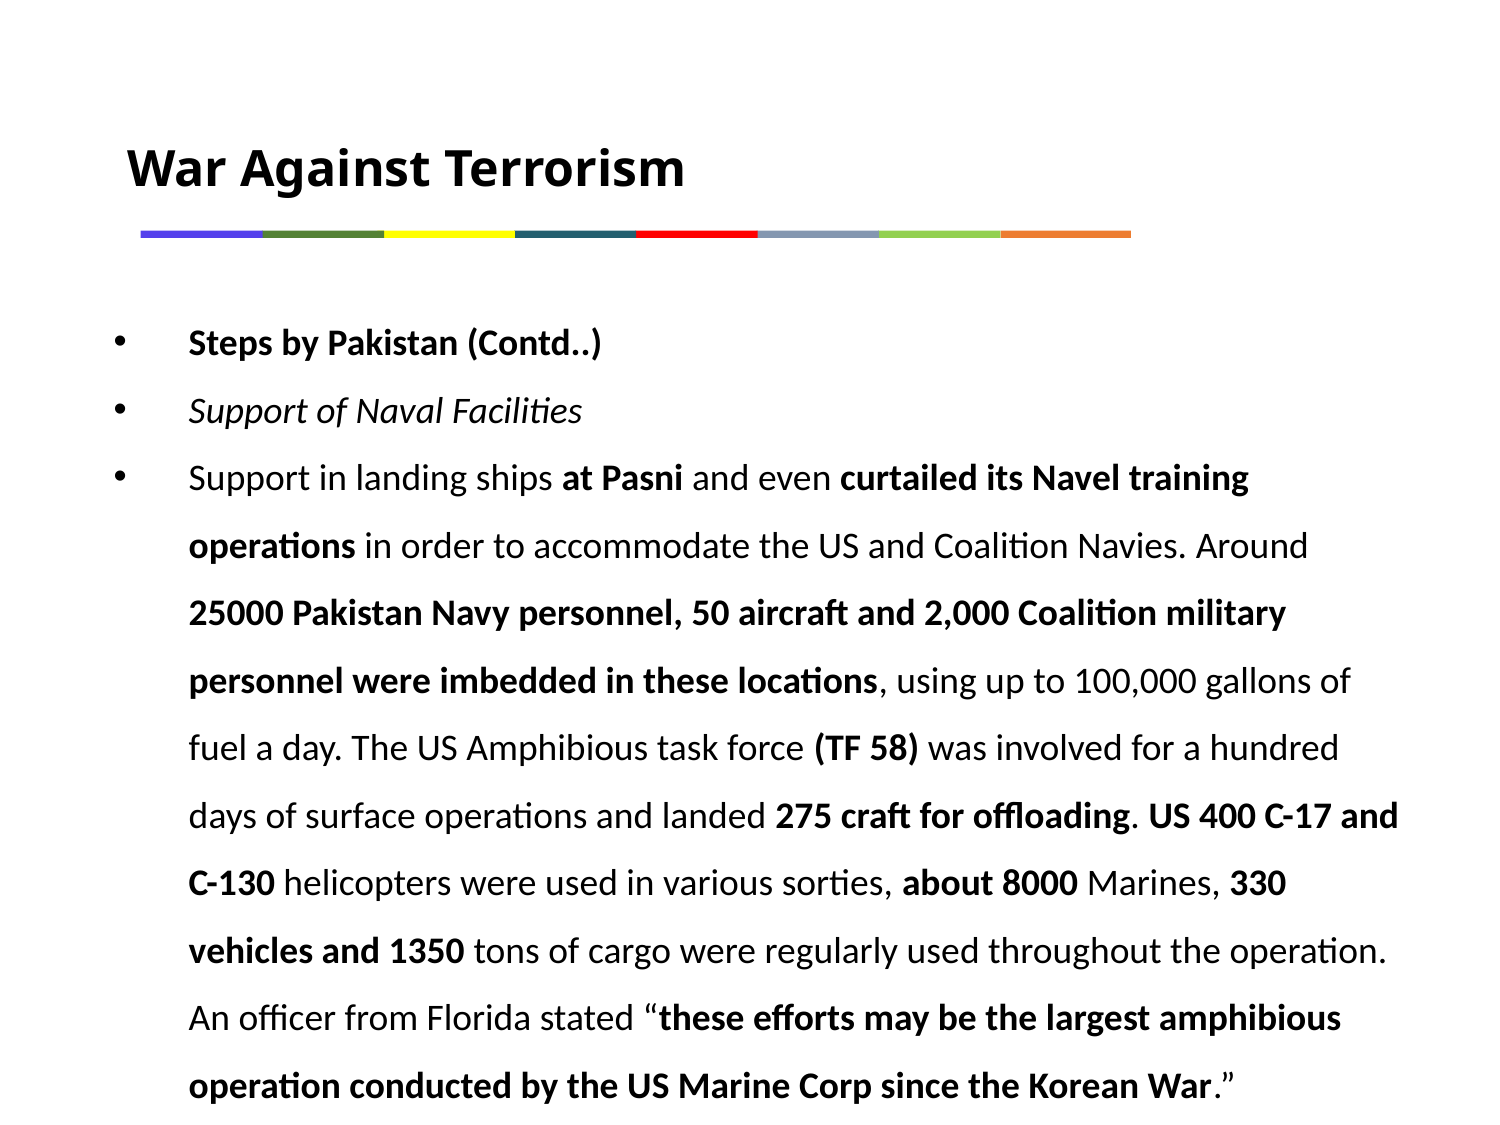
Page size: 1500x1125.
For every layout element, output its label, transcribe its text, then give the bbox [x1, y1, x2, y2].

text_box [140, 230, 1131, 239]
text_box War Against Terrorism [112, 120, 1500, 276]
slide_number 10 [1060, 1042, 1398, 1103]
text_box Steps by Pakistan (Contd..) Support of Naval Facilities Support in landing ships at Pasni and even curtailed its Navel training operations in order to accommodate the US and Coalition Navies. Around 25000 Pakistan Navy personnel, 50 aircraft and 2,000 Coalition military personnel were imbedded in these locations, using up to 100,000 gallons of fuel a day. The US Amphibious task force (TF 58) was involved for a hundred days of surface operations and landed 275 craft for offloading. US 400 C-17 and C-130 helicopters were used in various sorties, about 8000 Marines, 330 vehicles and 1350 tons of cargo were regularly used throughout the operation. An officer from Florida stated “these efforts may be the largest amphibious operation conducted by the US Marine Corp since the Korean War.” [98, 288, 1415, 1114]
